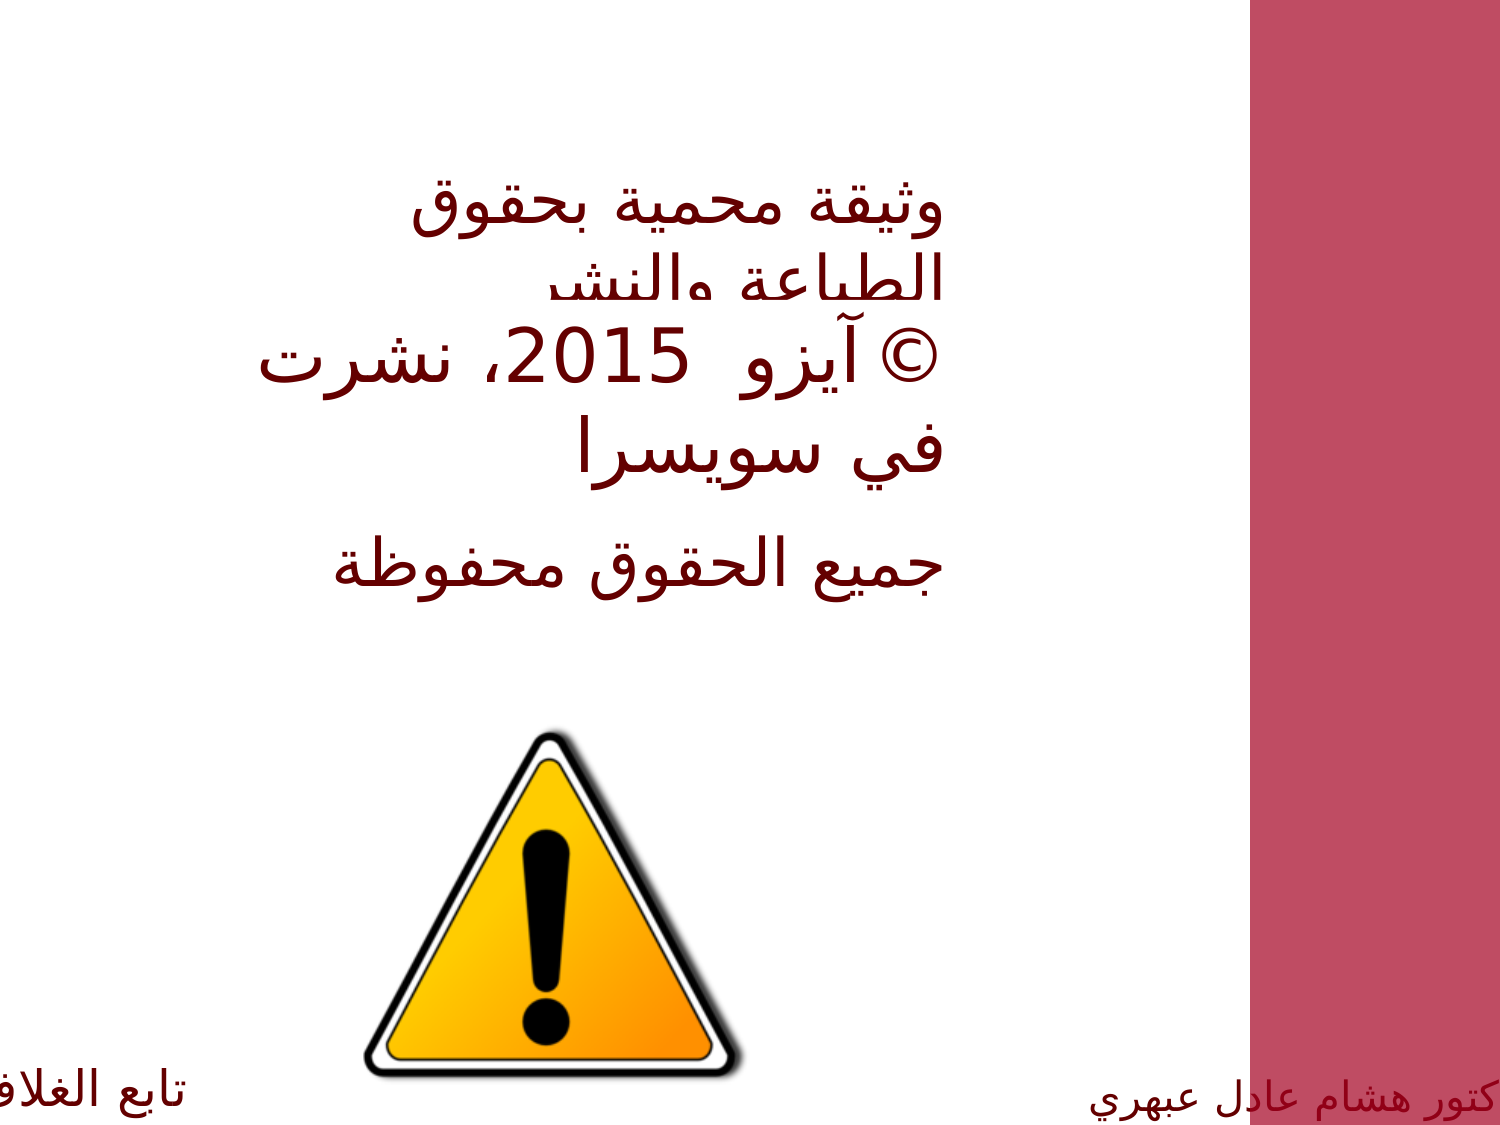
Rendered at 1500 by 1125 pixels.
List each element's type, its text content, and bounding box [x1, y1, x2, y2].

picture [362, 723, 751, 1085]
text_box © آيزو 2015، نشرت في سويسرا [212, 299, 963, 495]
text_box [1248, 0, 1500, 1125]
text_box تابع الغلاف [0, 1049, 219, 1124]
text_box جميع الحقوق محفوظة [212, 512, 963, 608]
text_box الدكتور هشام عادل عبهري [1073, 1062, 1248, 1125]
text_box وثيقة محمية بحقوق الطباعة والنشر [212, 149, 963, 299]
